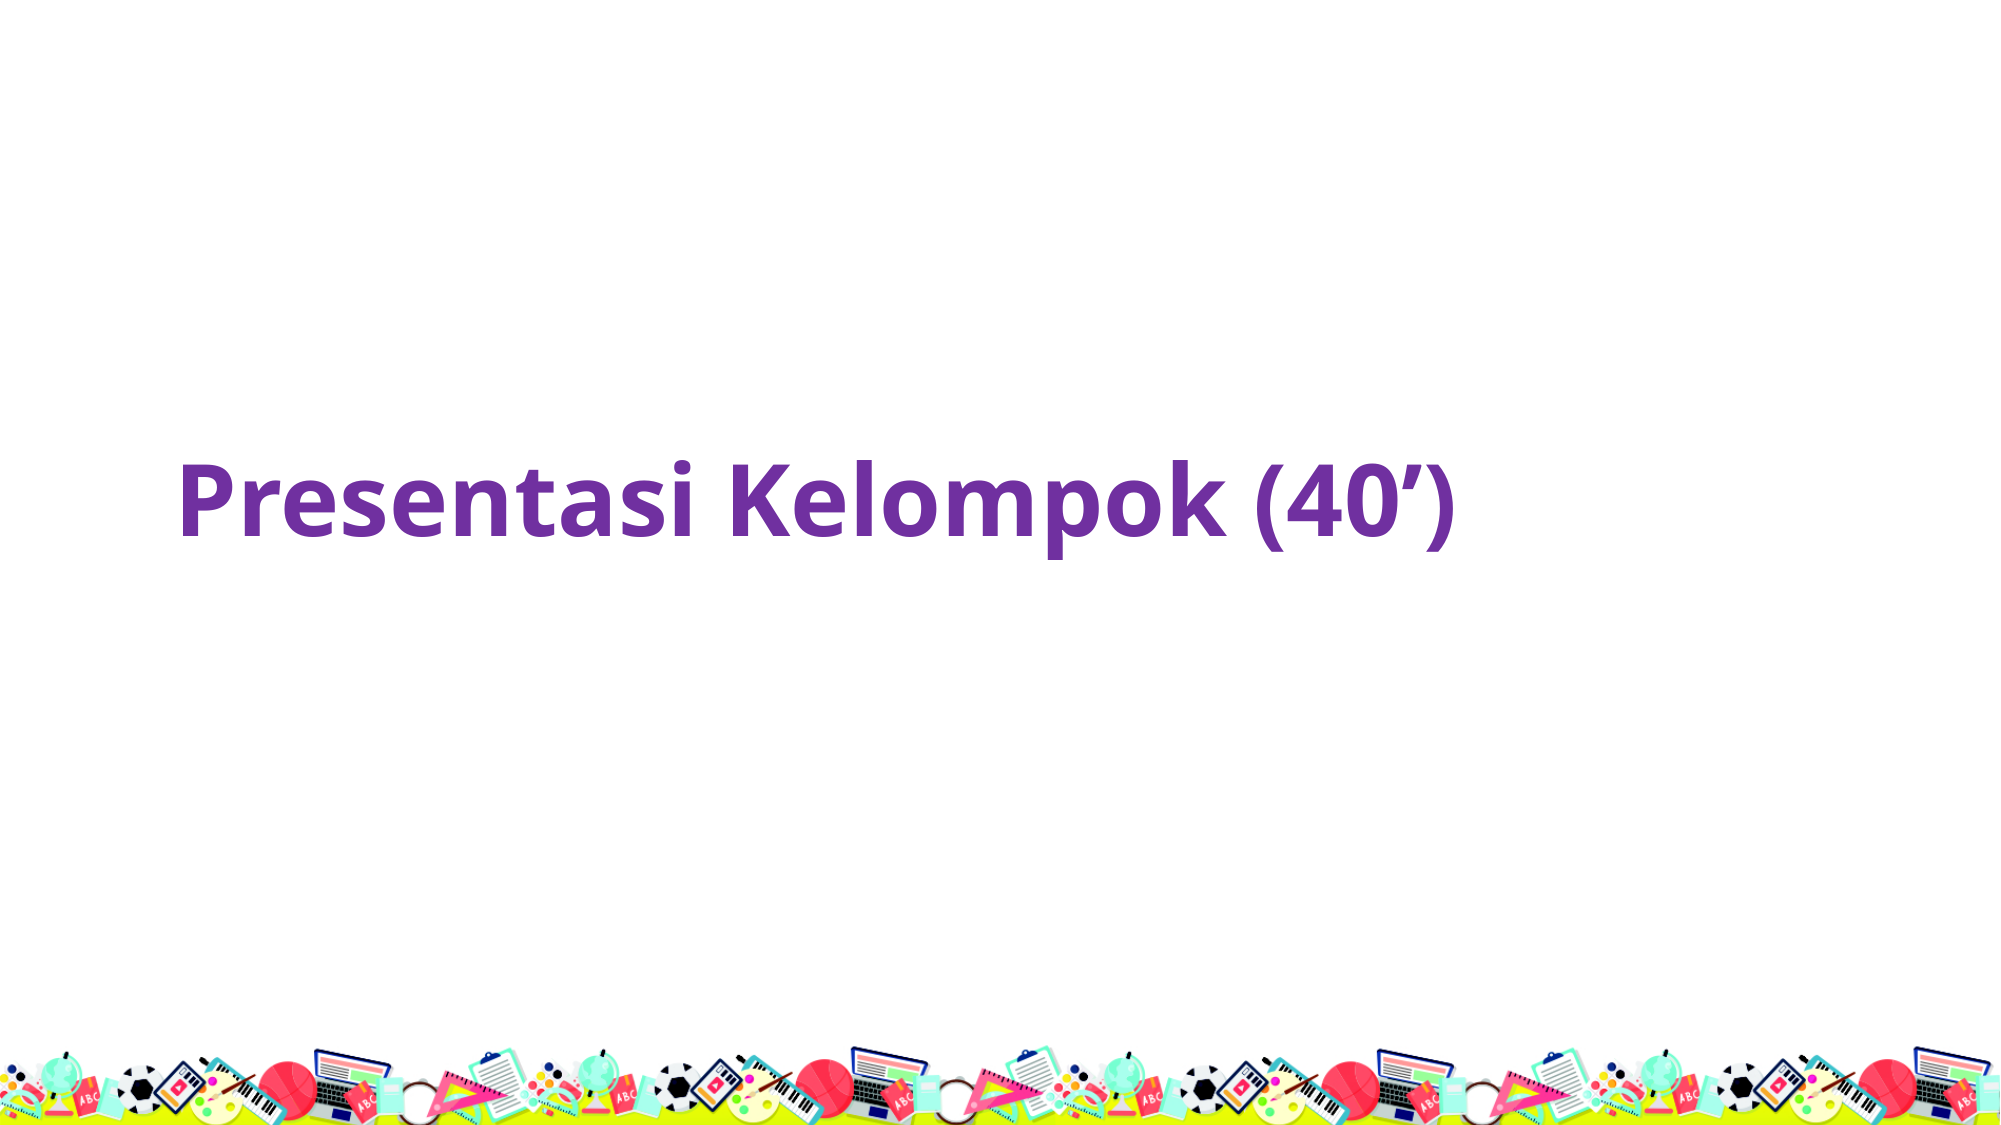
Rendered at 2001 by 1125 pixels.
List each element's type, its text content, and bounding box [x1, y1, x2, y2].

picture [0, 0, 2000, 1125]
title Presentasi Kelompok (40’) [159, 395, 1885, 614]
